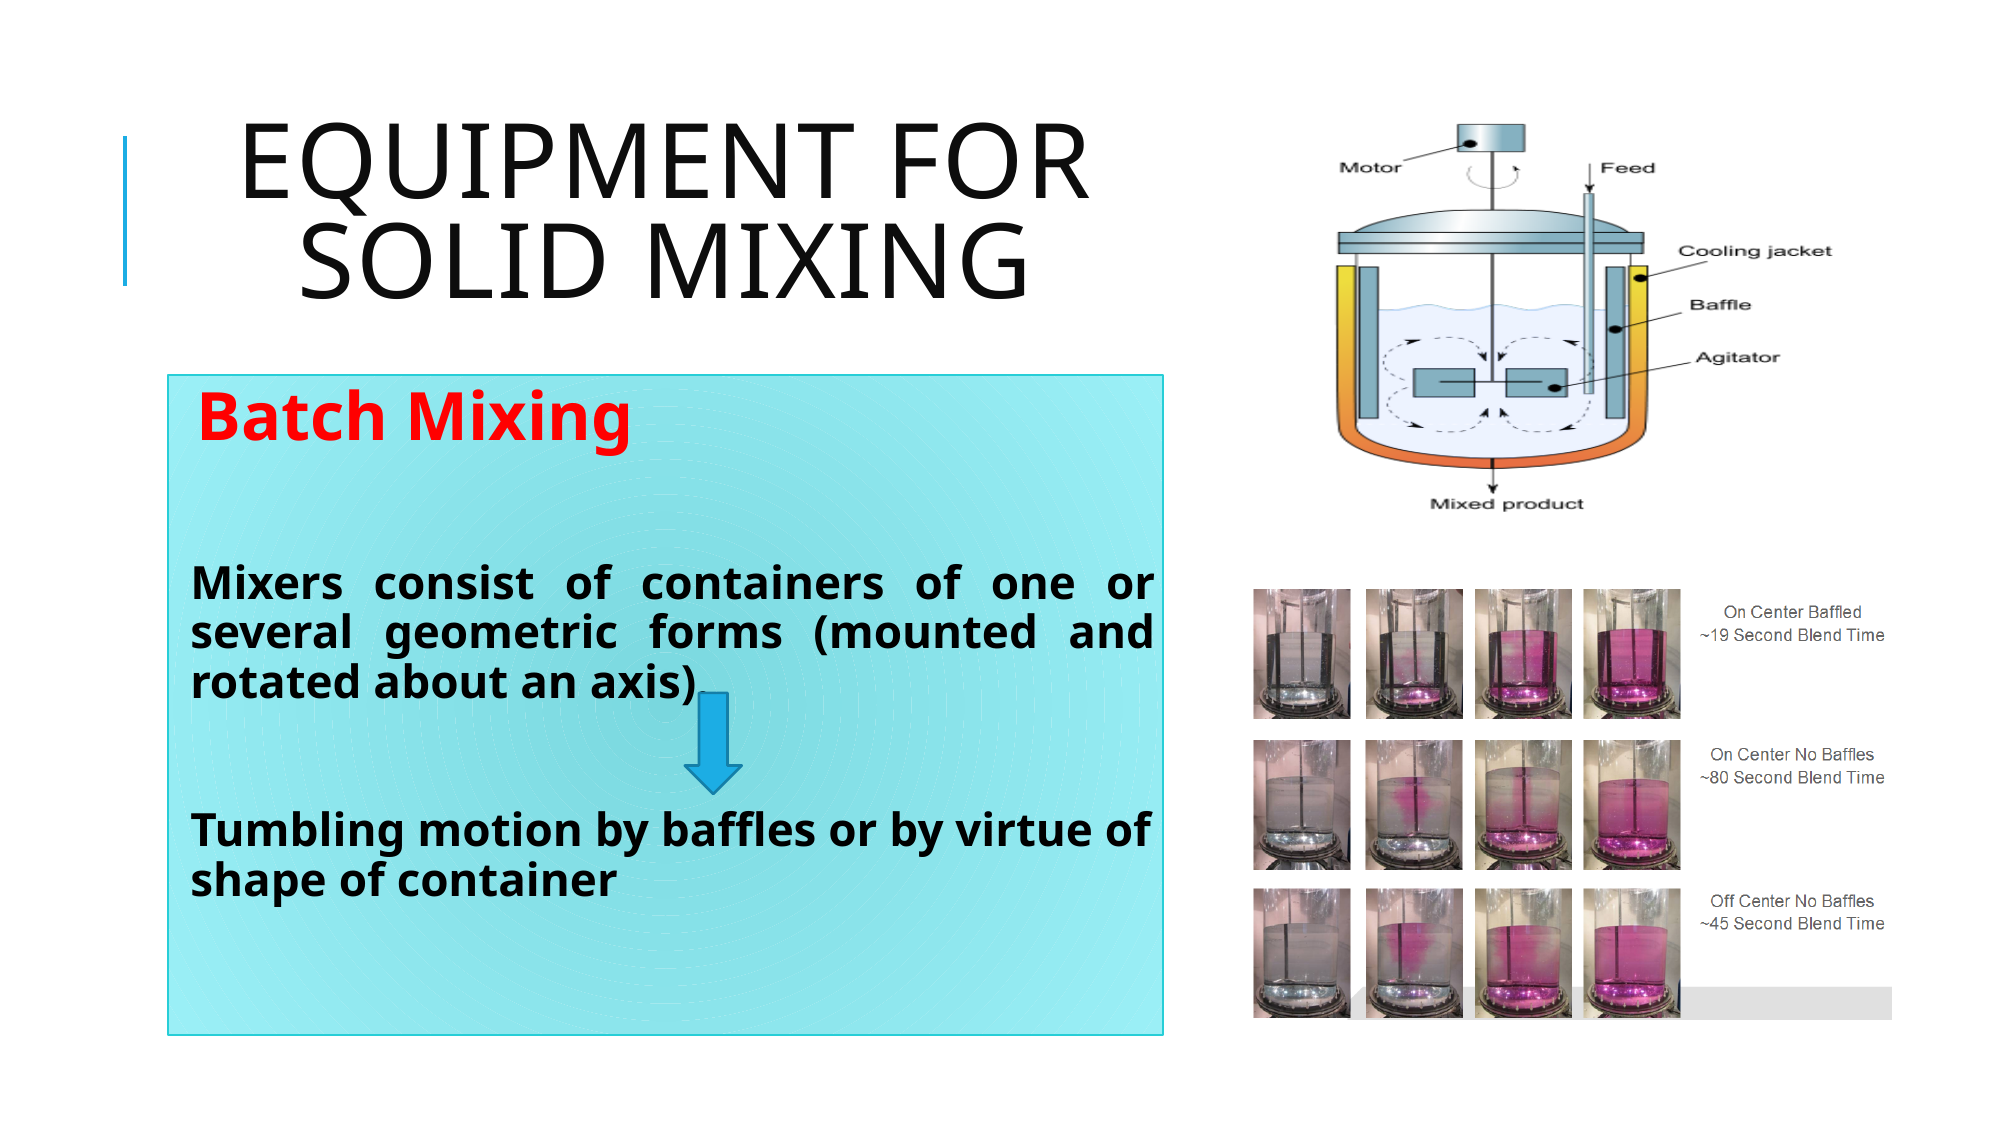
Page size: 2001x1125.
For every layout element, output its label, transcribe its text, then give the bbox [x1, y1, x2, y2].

picture [1242, 588, 1892, 1021]
text_box [683, 691, 743, 795]
list Batch Mixing Mixers consist of containers of one or several geometric forms (mounted and rotated about an axis). Tumbling motion by baffles or by virtue of shape of container [167, 374, 1164, 1036]
picture [1242, 104, 1892, 537]
title Equipment For solid mixing [168, 96, 1164, 342]
